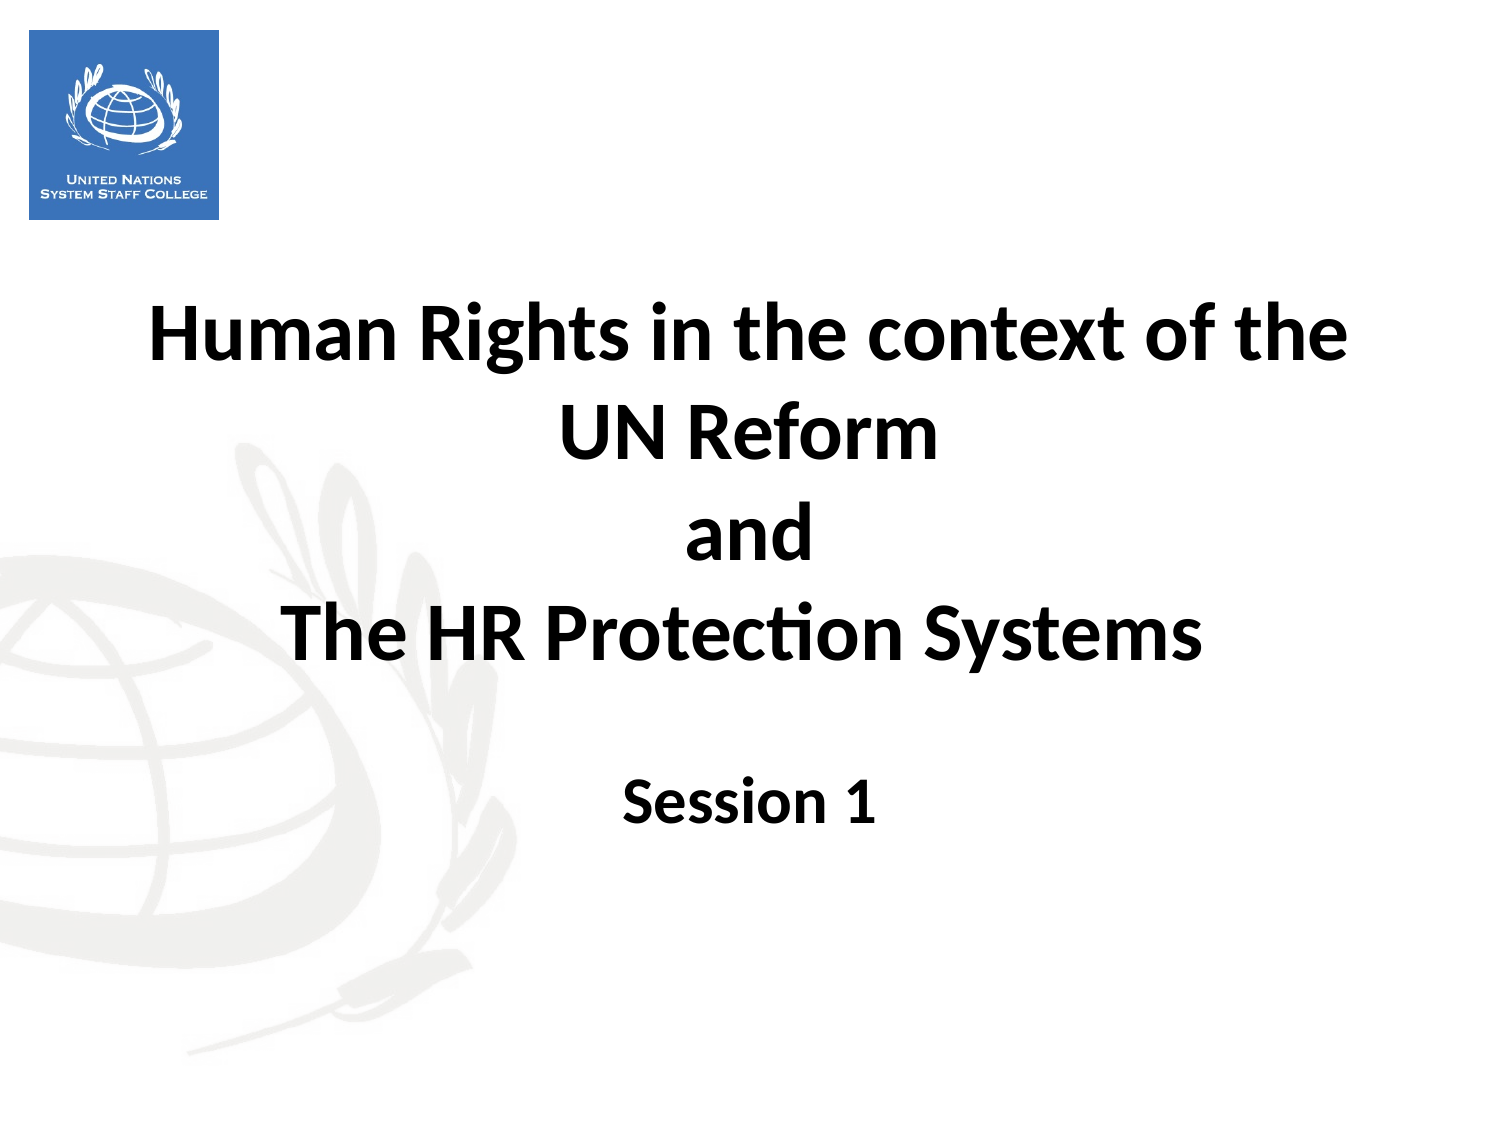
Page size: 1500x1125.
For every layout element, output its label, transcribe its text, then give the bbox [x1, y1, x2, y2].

picture [29, 30, 219, 220]
title Human Rights in the context of the UN Reform and The HR Protection Systems Session 1 [111, 101, 1388, 1012]
